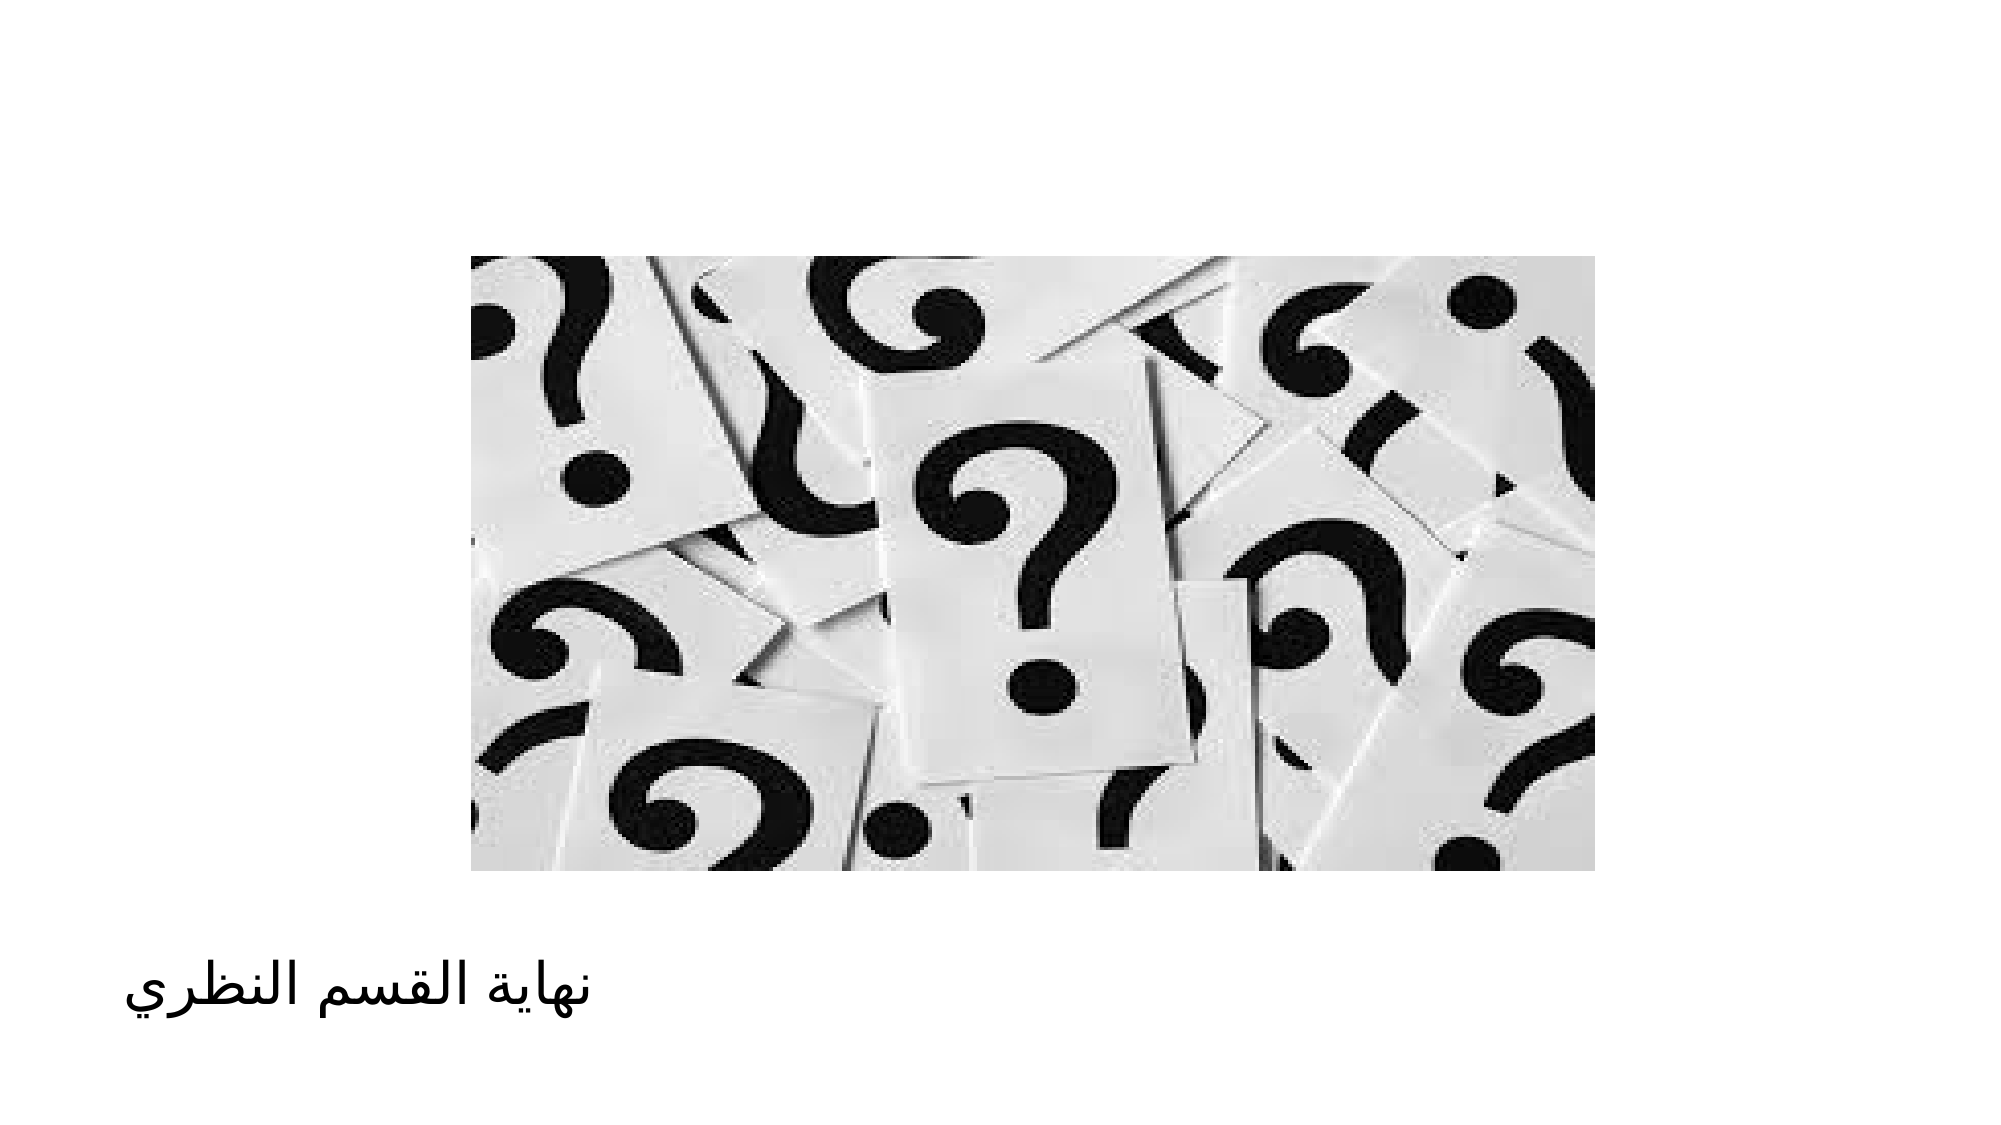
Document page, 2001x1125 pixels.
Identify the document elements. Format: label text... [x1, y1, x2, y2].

text_box نهاية القسم النظري [94, 938, 609, 1024]
picture [471, 256, 1595, 871]
